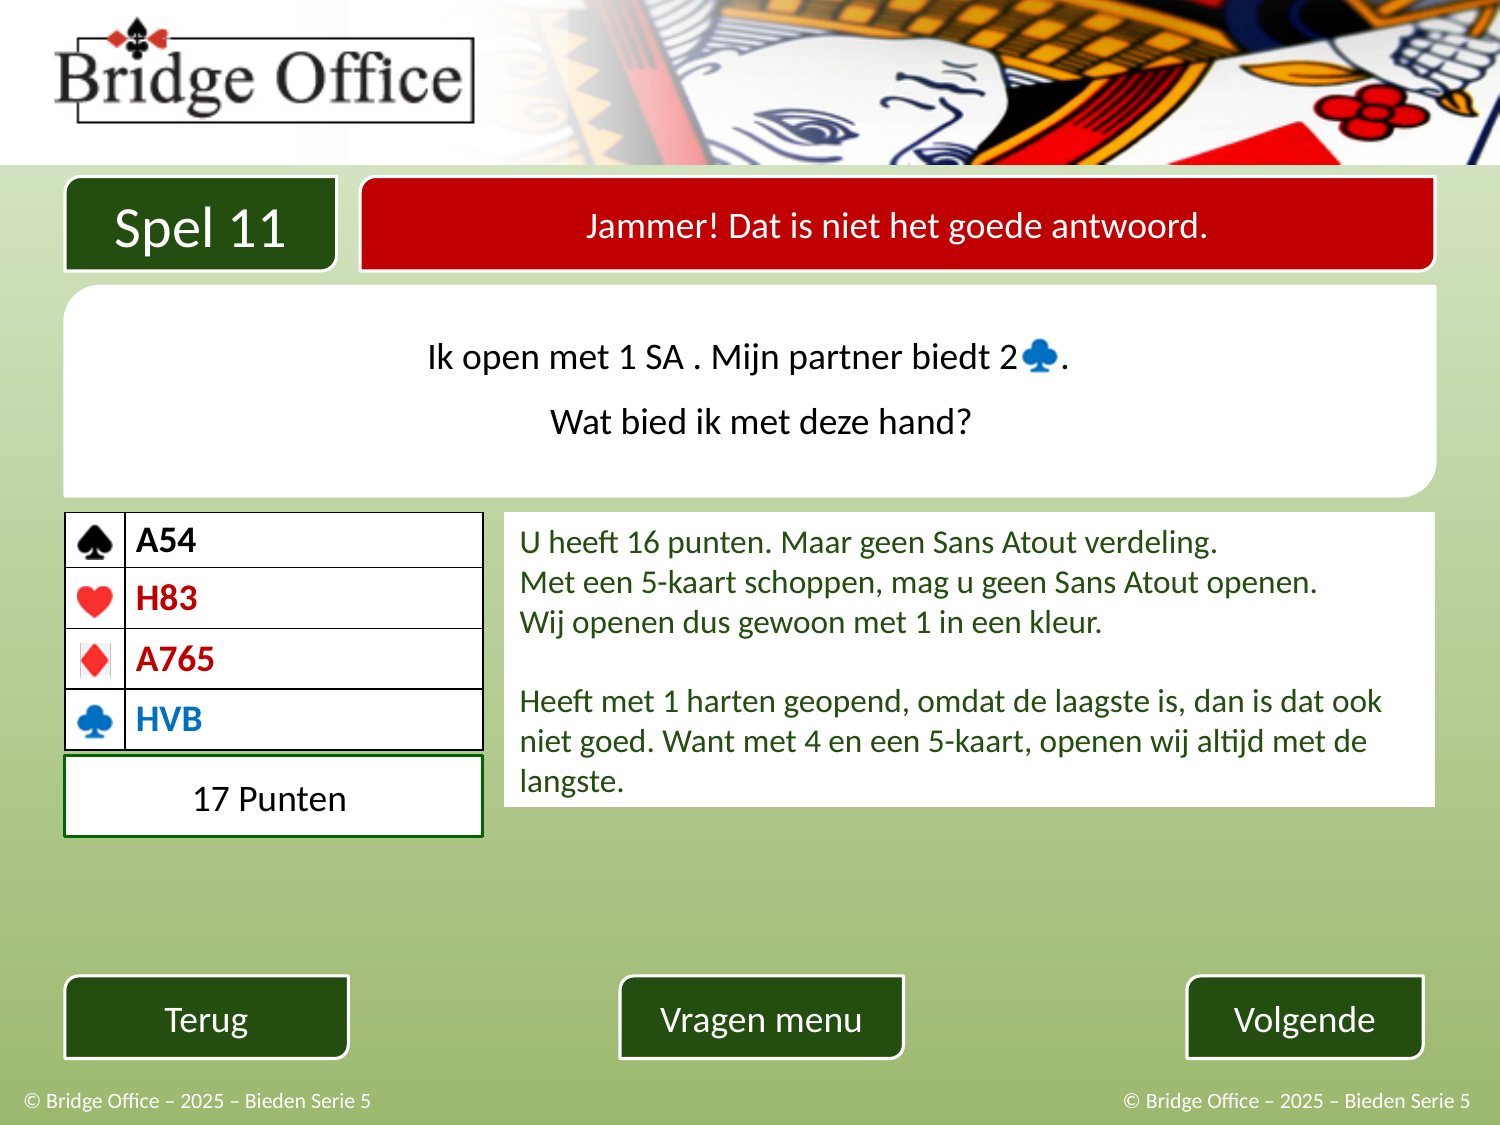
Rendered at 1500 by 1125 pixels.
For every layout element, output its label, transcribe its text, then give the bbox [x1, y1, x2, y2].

text_box Terug [63, 974, 350, 1061]
text_box [63, 284, 1437, 498]
picture [77, 524, 114, 561]
text_box U heeft 16 punten. Maar geen Sans Atout verdeling. Met een 5-kaart schoppen, mag u geen Sans Atout openen. Wij openen dus gewoon met 1 in een kleur. Heeft met 1 harten geopend, omdat de laagste is, dan is dat ook niet goed. Want met 4 en een 5-kaart, openen wij altijd met de langste. [504, 512, 1435, 807]
picture [77, 703, 114, 740]
table_cell [66, 690, 124, 749]
text_box Vragen menu [618, 974, 906, 1061]
picture [77, 643, 114, 679]
picture [0, 0, 1500, 166]
table_cell HVB [126, 690, 482, 749]
table_cell H83 [126, 568, 482, 628]
text_box Jammer! Dat is niet het goede antwoord. [358, 179, 1437, 273]
text_box 17 Punten [63, 754, 484, 838]
text_box © Bridge Office – 2025 – Bieden Serie 5 [1107, 1079, 1500, 1121]
text_box Wat bied ik met deze hand? [528, 389, 995, 450]
table_header [66, 513, 124, 567]
text_box © Bridge Office – 2025 – Bieden Serie 5 [8, 1079, 393, 1121]
table_cell [66, 568, 124, 628]
text_box Volgende [1185, 974, 1425, 1061]
text_box Ik open met 1 SA . Mijn partner biedt 2 . [394, 324, 1104, 385]
picture [77, 585, 114, 618]
text_box Spel 11 [63, 179, 339, 273]
table_cell A765 [126, 629, 482, 688]
picture [1022, 338, 1059, 374]
table_header A54 [126, 513, 482, 567]
table_cell [66, 629, 124, 688]
